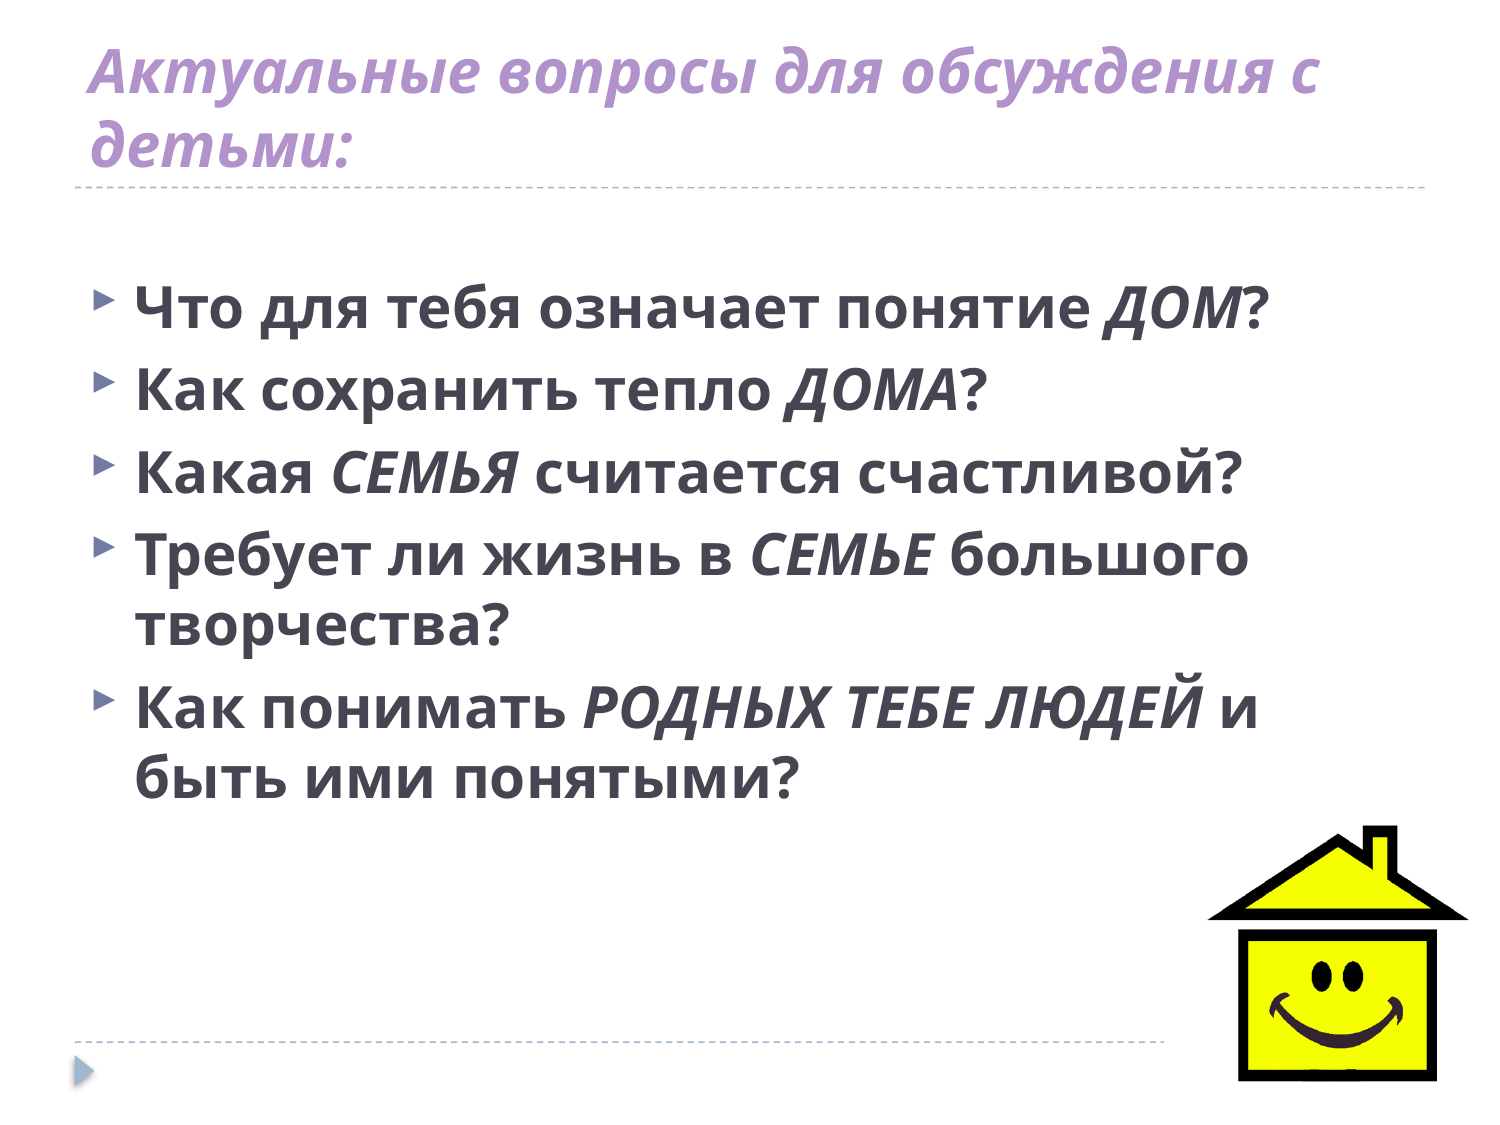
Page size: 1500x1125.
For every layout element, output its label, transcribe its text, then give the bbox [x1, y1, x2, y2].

picture [1163, 788, 1500, 1125]
list Что для тебя означает понятие ДОМ? Как сохранить тепло ДОМА? Какая СЕМЬЯ считается счастливой? Требует ли жизнь в СЕМЬЕ большого творчества? Как понимать РОДНЫХ ТЕБЕ ЛЮДЕЙ и быть ими понятыми? [75, 262, 1425, 1125]
title Актуальные вопросы для обсуждения с детьми: [75, 24, 1425, 188]
